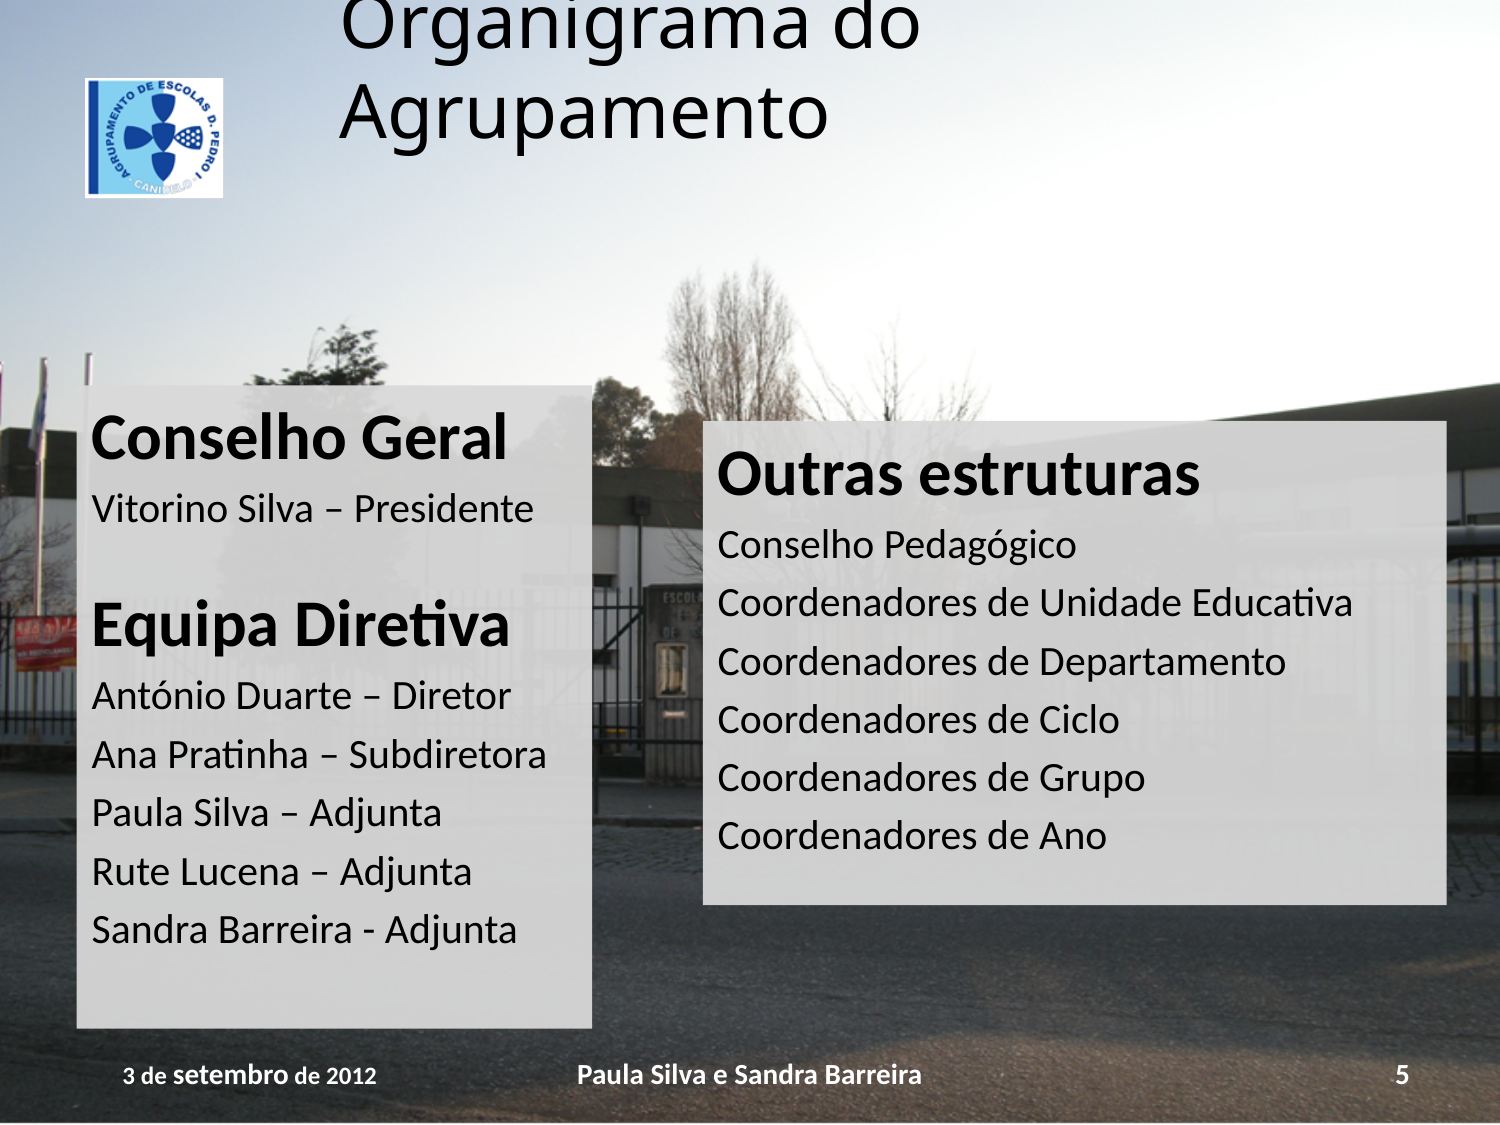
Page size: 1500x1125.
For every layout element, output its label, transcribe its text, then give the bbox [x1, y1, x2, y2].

list Conselho Geral Vitorino Silva – Presidente Equipa Diretiva António Duarte – Diretor Ana Pratinha – Subdiretora Paula Silva – Adjunta Rute Lucena – Adjunta Sandra Barreira - Adjunta [76, 385, 593, 1029]
picture [0, 0, 1500, 1125]
list Outras estruturas Conselho Pedagógico Coordenadores de Unidade Educativa Coordenadores de Departamento Coordenadores de Ciclo Coordenadores de Grupo Coordenadores de Ano [702, 420, 1447, 906]
footer Paula Silva e Sandra Barreira [512, 1042, 988, 1103]
title Organigrama do Agrupamento [324, 90, 1329, 161]
slide_number 5 [1074, 1042, 1425, 1103]
slide_number 3 de setembro de 2012 [75, 1042, 425, 1103]
